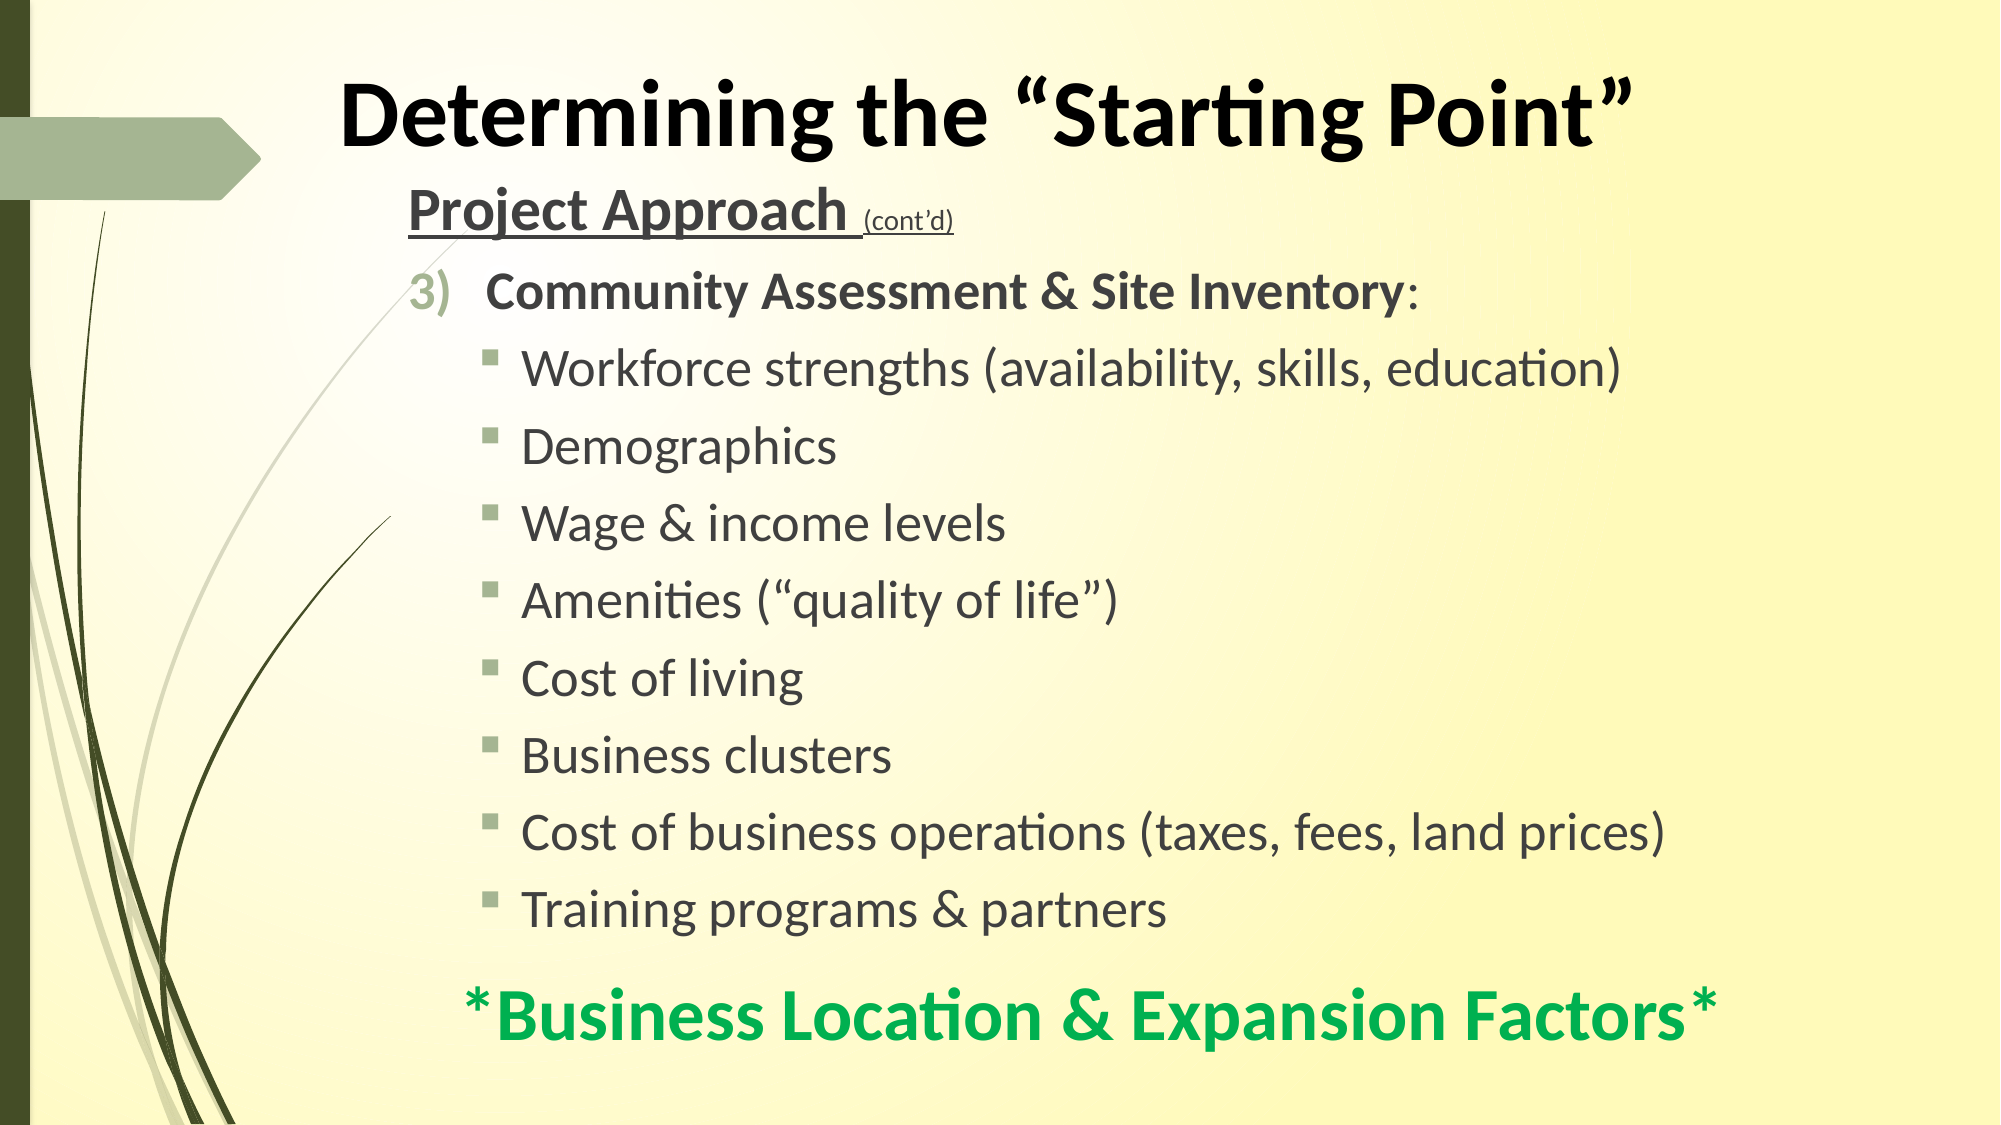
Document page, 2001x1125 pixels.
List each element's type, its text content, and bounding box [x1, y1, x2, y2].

text_box *Business Location & Expansion Factors* [440, 958, 1745, 1063]
list Project Approach (cont’d) Community Assessment & Site Inventory: Workforce strengths (availability, skills, education) Demographics Wage & income levels Amenities (“quality of life”) Cost of living Business clusters Cost of business operations (taxes, fees, land prices) Training programs & partners [393, 161, 1792, 959]
title Determining the “Starting Point” [324, 42, 1675, 231]
